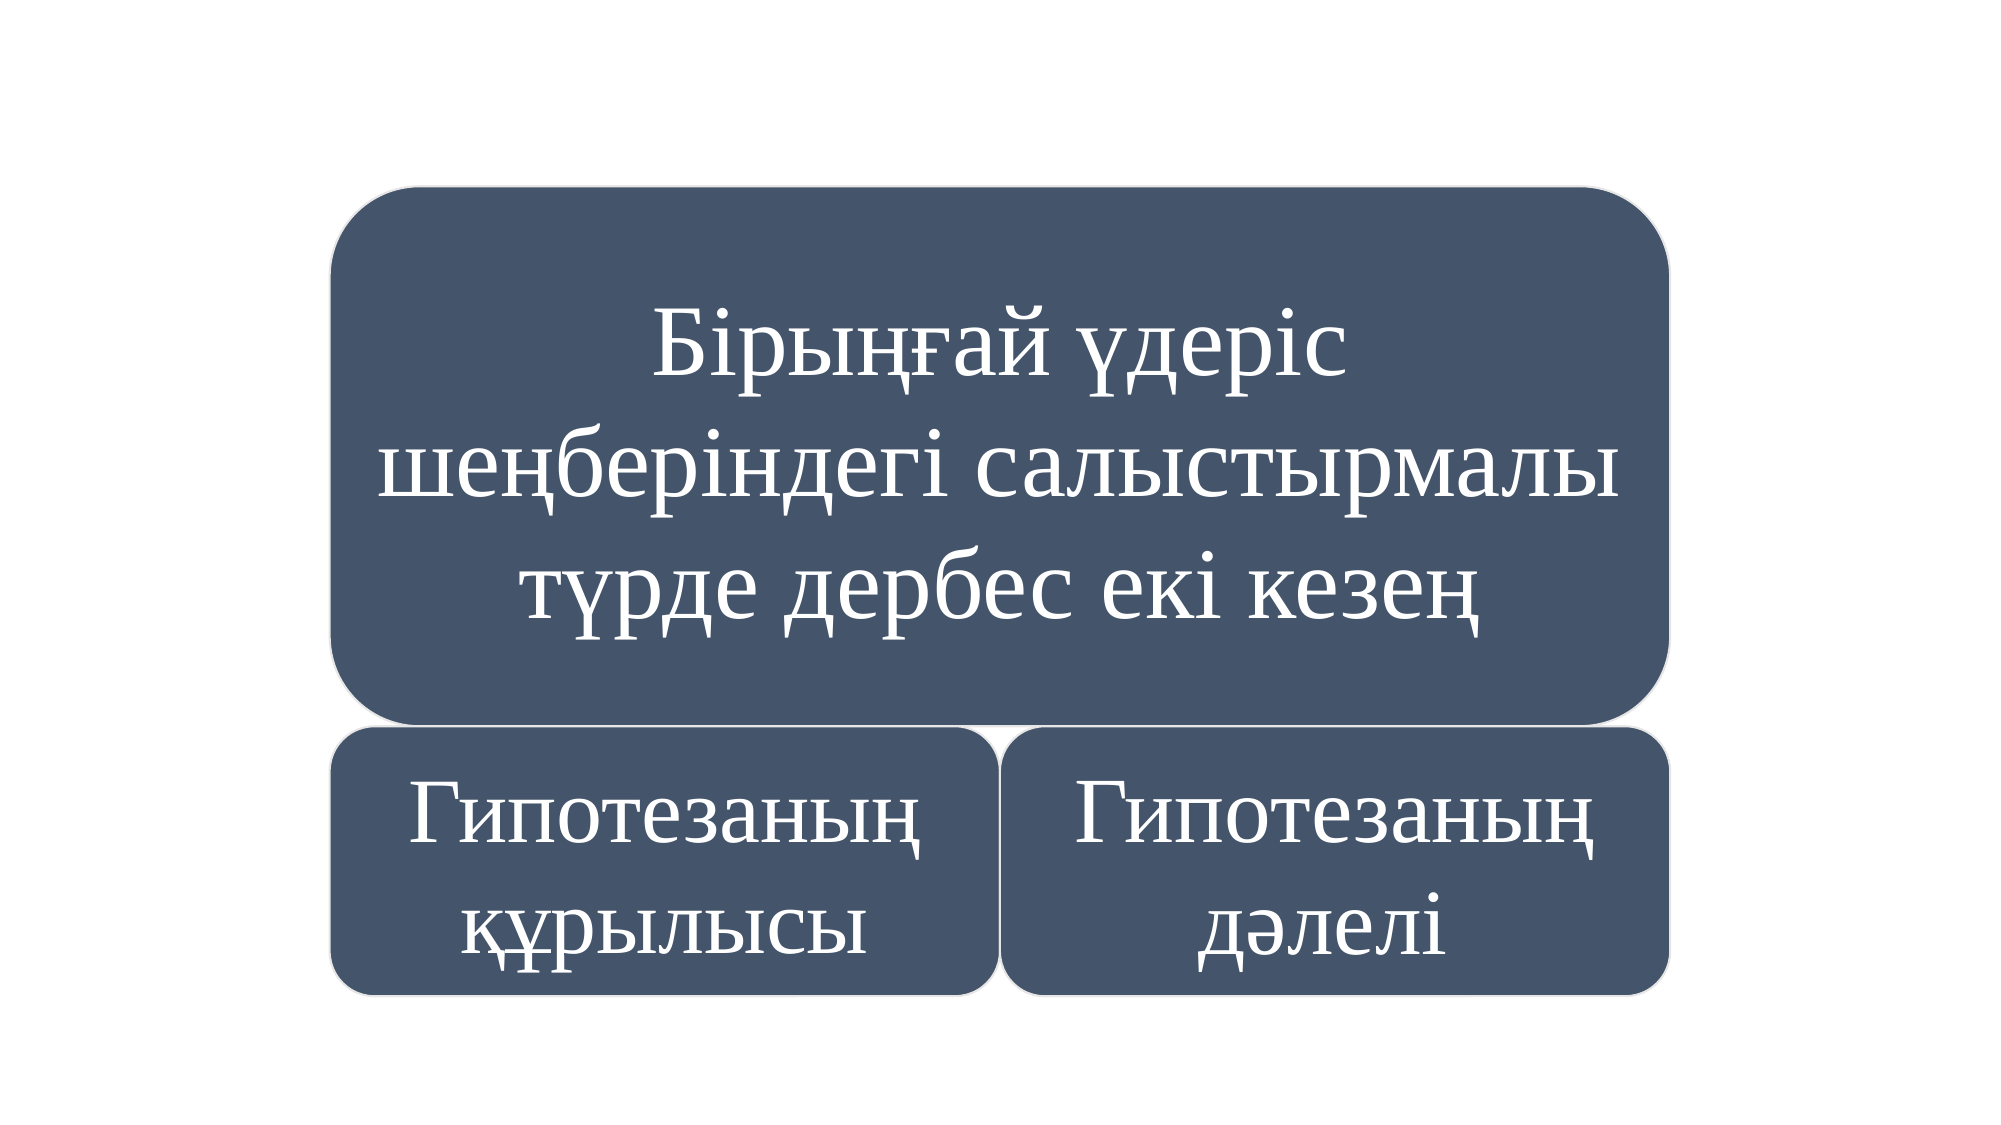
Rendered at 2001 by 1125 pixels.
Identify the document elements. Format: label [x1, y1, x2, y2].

list [329, 186, 1671, 997]
